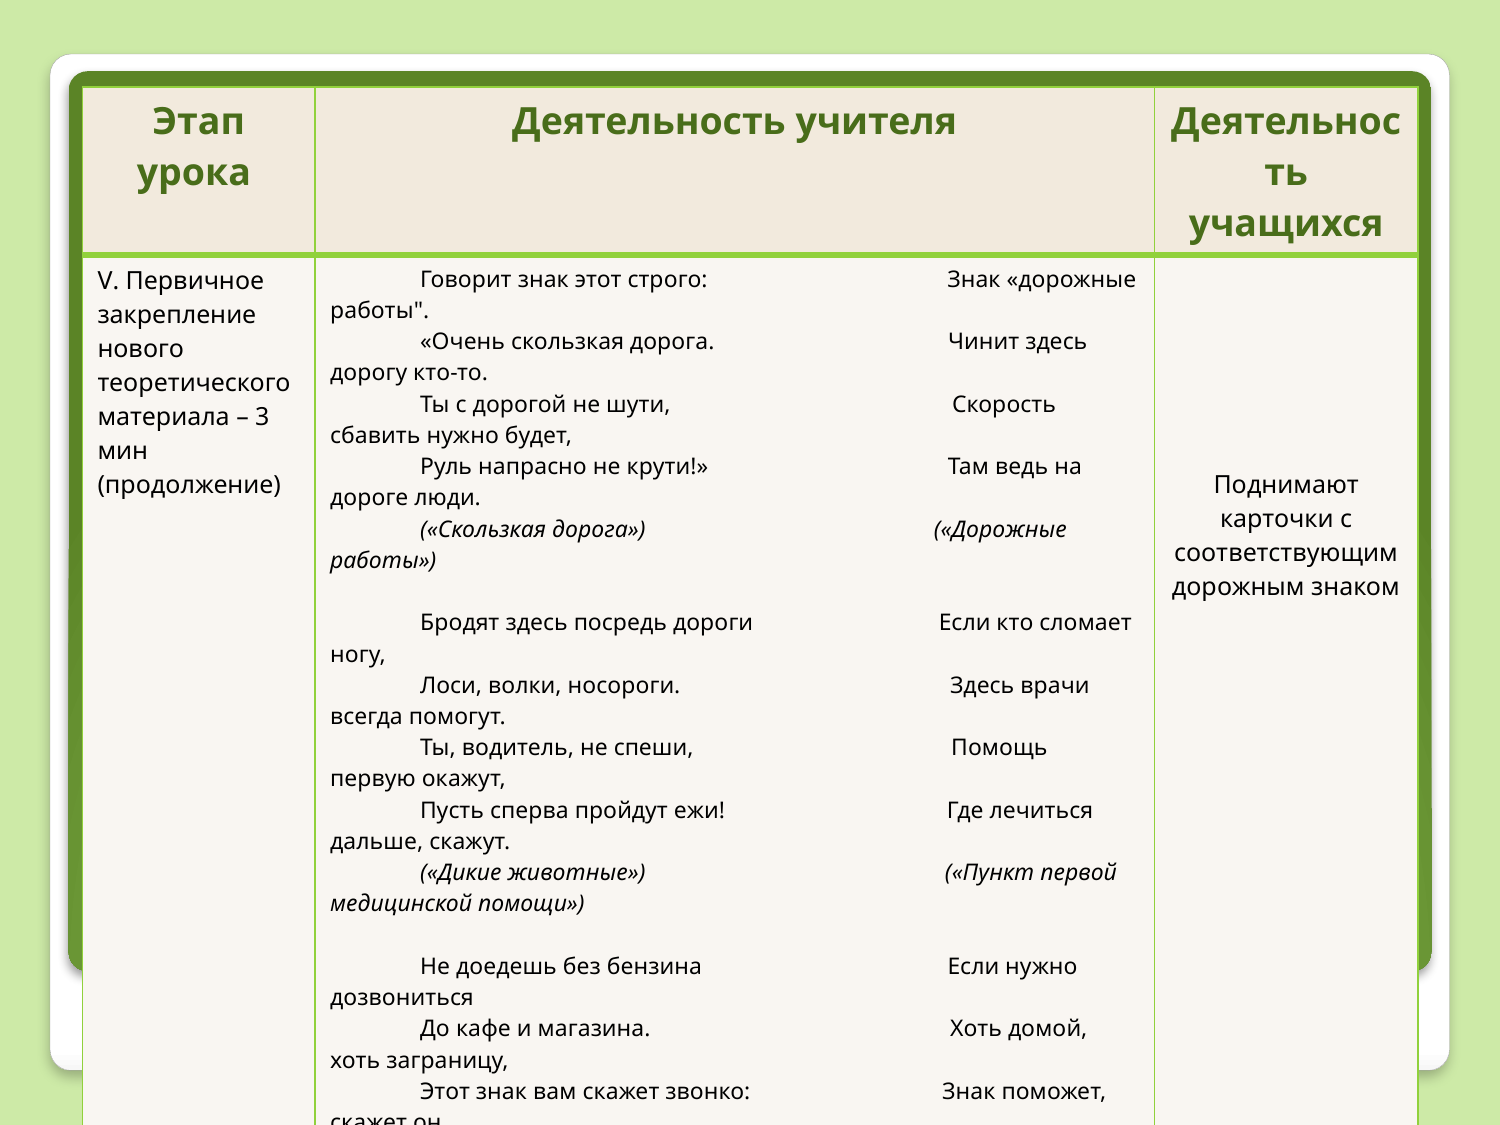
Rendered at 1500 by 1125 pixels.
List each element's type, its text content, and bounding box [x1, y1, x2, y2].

table_cell Поднимают карточки с соответствующим дорожным знаком [1155, 258, 1417, 1125]
table_header Деятельность учащихся [1155, 88, 1417, 252]
table_header Этап урока [83, 88, 314, 252]
table_cell V. Первичное закрепление нового теоретического материала – 3 мин (продолжение) [83, 258, 314, 1125]
table_header Деятельность учителя [316, 88, 1154, 252]
table_cell Говорит знак этот строго: Знак «дорожные работы". «Очень скользкая дорога. Чинит здесь дорогу кто-то. Ты с дорогой не шути, Скорость сбавить нужно будет, Руль напрасно не крути!» Там ведь на дороге люди. («Скользкая дорога») («Дорожные работы») Бродят здесь посредь дороги Если кто сломает ногу, Лоси, волки, носороги. Здесь врачи всегда помогут. Ты, водитель, не спеши, Помощь первую окажут, Пусть сперва пройдут ежи! Где лечиться дальше, скажут. («Дикие животные») («Пункт первой медицинской помощи») Не доедешь без бензина Если нужно дозвониться До кафе и магазина. Хоть домой, хоть заграницу, Этот знак вам скажет звонко: Знак поможет, скажет он, «Рядышком бензоколонка!» Где искать вам телефон! («Автозаправочная станция») («Телефон») Коли вам нужна еда, То пожалуйте сюда. Эй, шофер, внимание! Скоро пункт питания! («Пункт питания») [316, 258, 1154, 1125]
